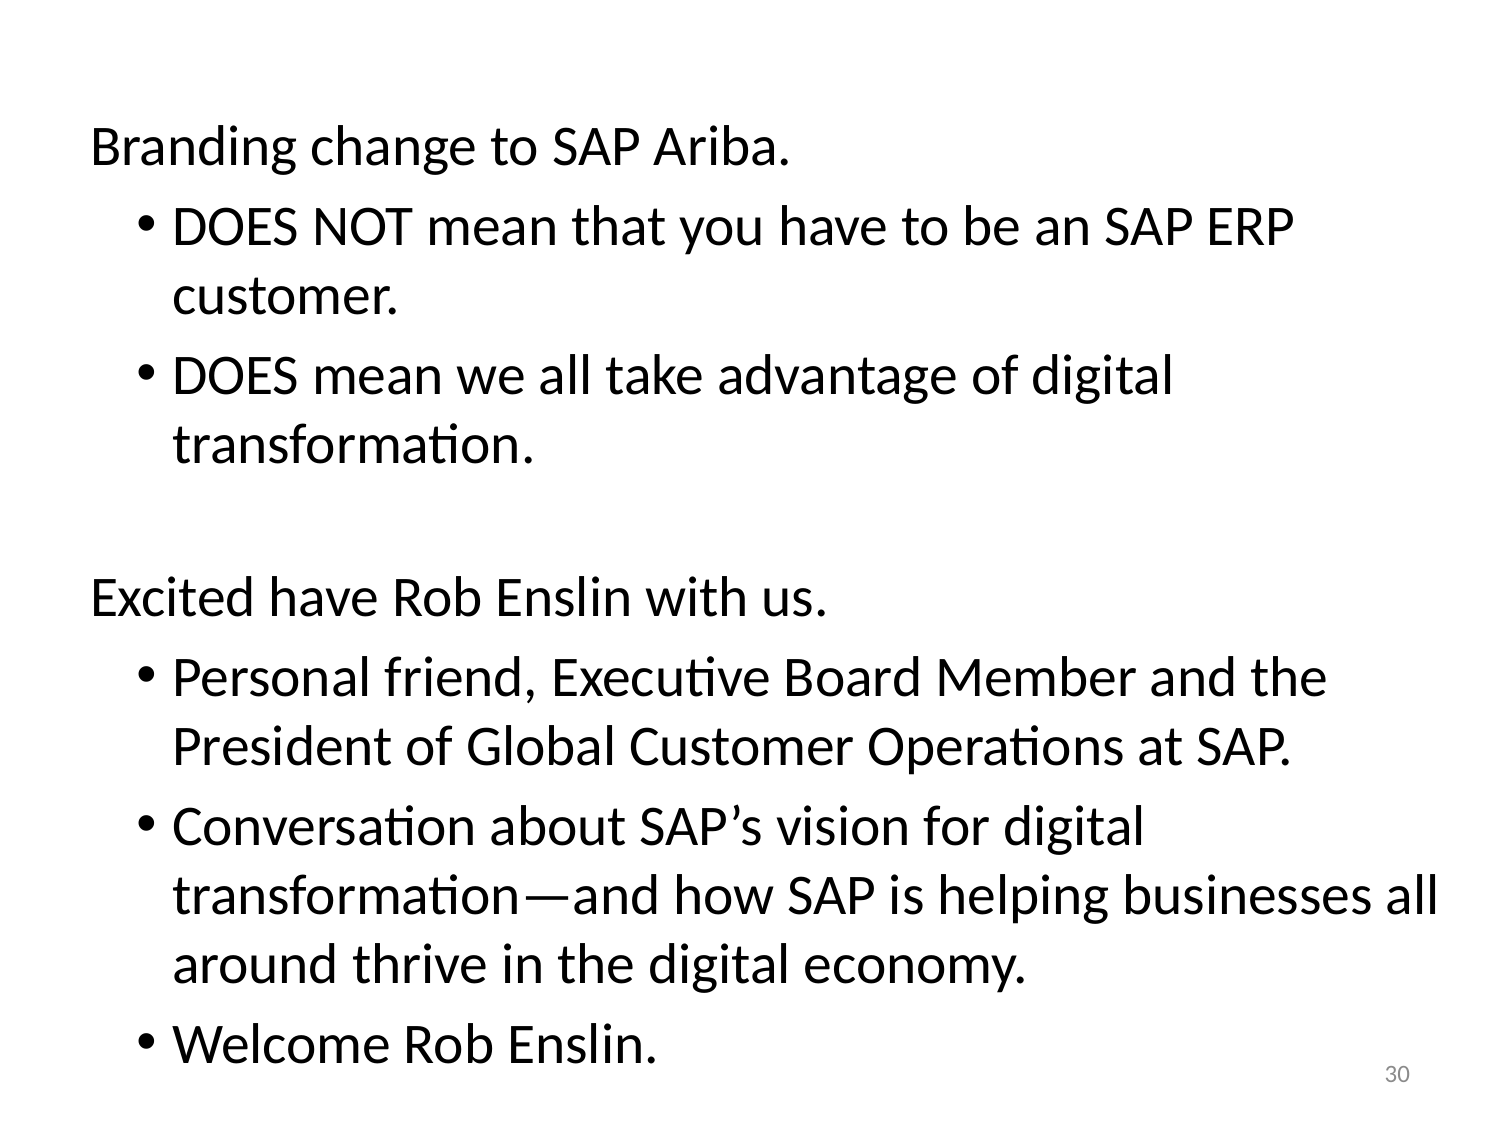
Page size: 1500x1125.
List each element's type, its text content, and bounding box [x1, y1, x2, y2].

list Branding change to SAP Ariba. DOES NOT mean that you have to be an SAP ERP customer. DOES mean we all take advantage of digital transformation. Excited have Rob Enslin with us. Personal friend, Executive Board Member and the President of Global Customer Operations at SAP. Conversation about SAP’s vision for digital transformation—and how SAP is helping businesses all around thrive in the digital economy. Welcome Rob Enslin. [75, 100, 1470, 1103]
slide_number 30 [1074, 1042, 1425, 1103]
